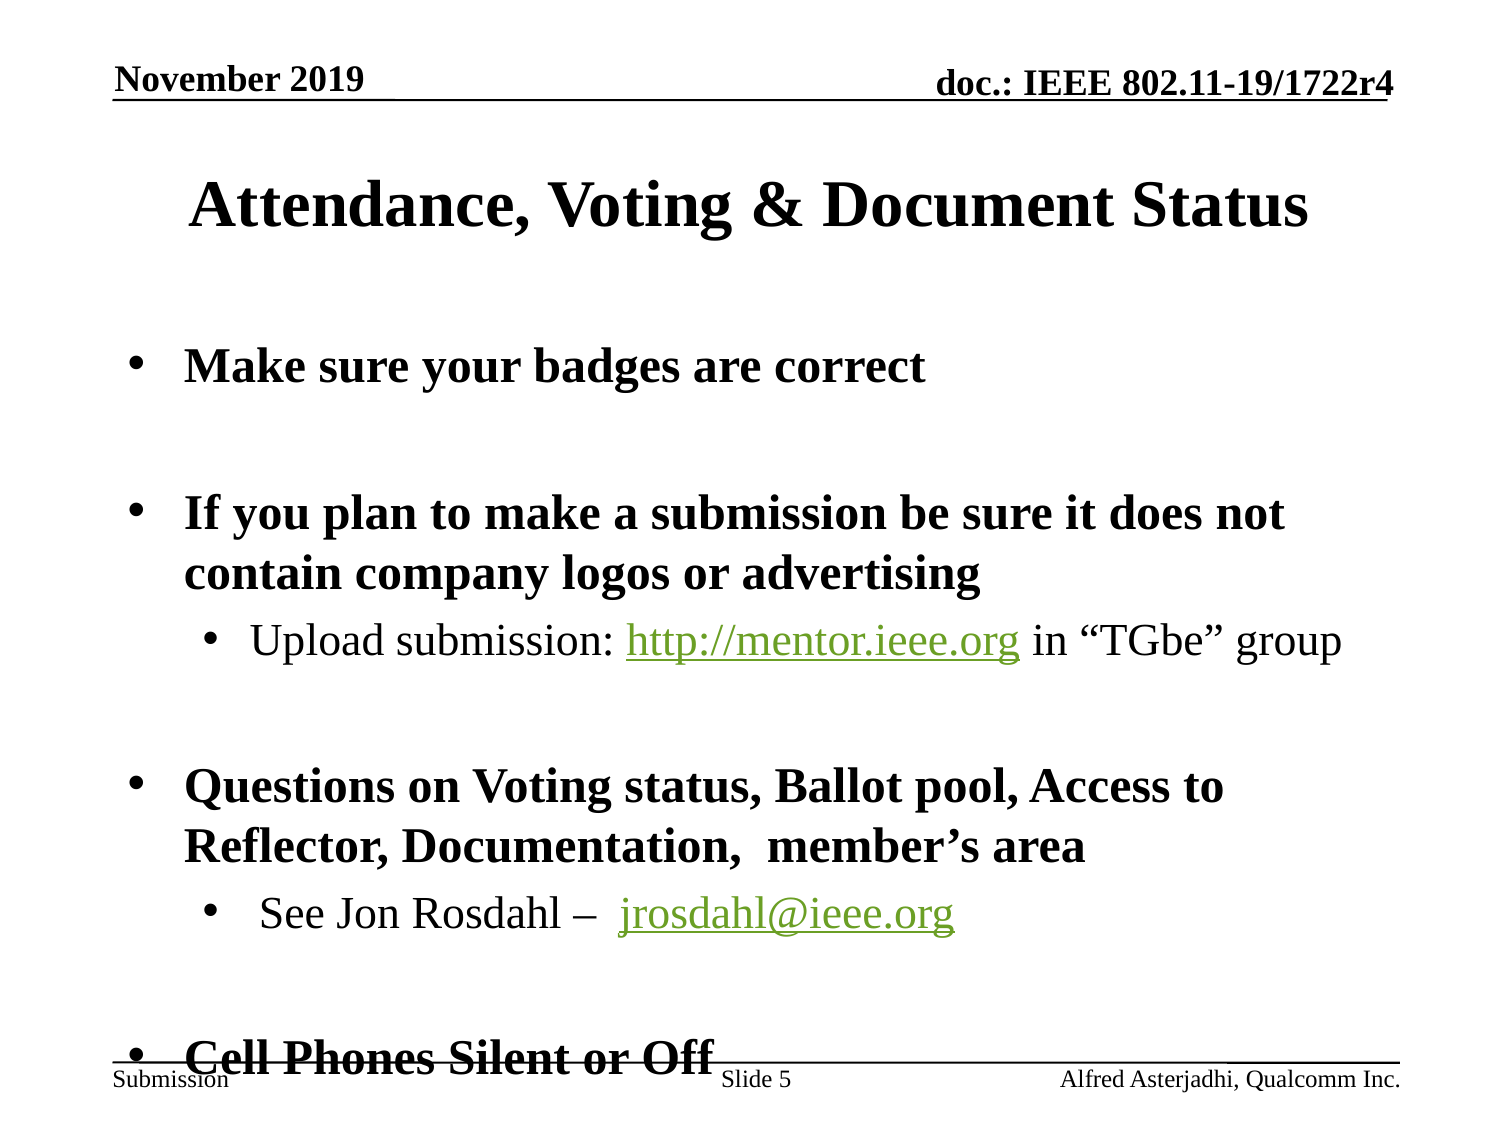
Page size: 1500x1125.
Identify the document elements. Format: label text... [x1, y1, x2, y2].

title Attendance, Voting & Document Status [112, 112, 1388, 288]
list Make sure your badges are correct If you plan to make a submission be sure it does not contain company logos or advertising Upload submission: http://mentor.ieee.org in “TGbe” group Questions on Voting status, Ballot pool, Access to Reflector, Documentation, member’s area See Jon Rosdahl – jrosdahl@ieee.org Cell Phones Silent or Off [112, 324, 1388, 1063]
slide_number Slide 5 [712, 1061, 800, 1123]
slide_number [114, 54, 423, 100]
footer Alfred Asterjadhi, Qualcomm Inc. [878, 1061, 1402, 1093]
